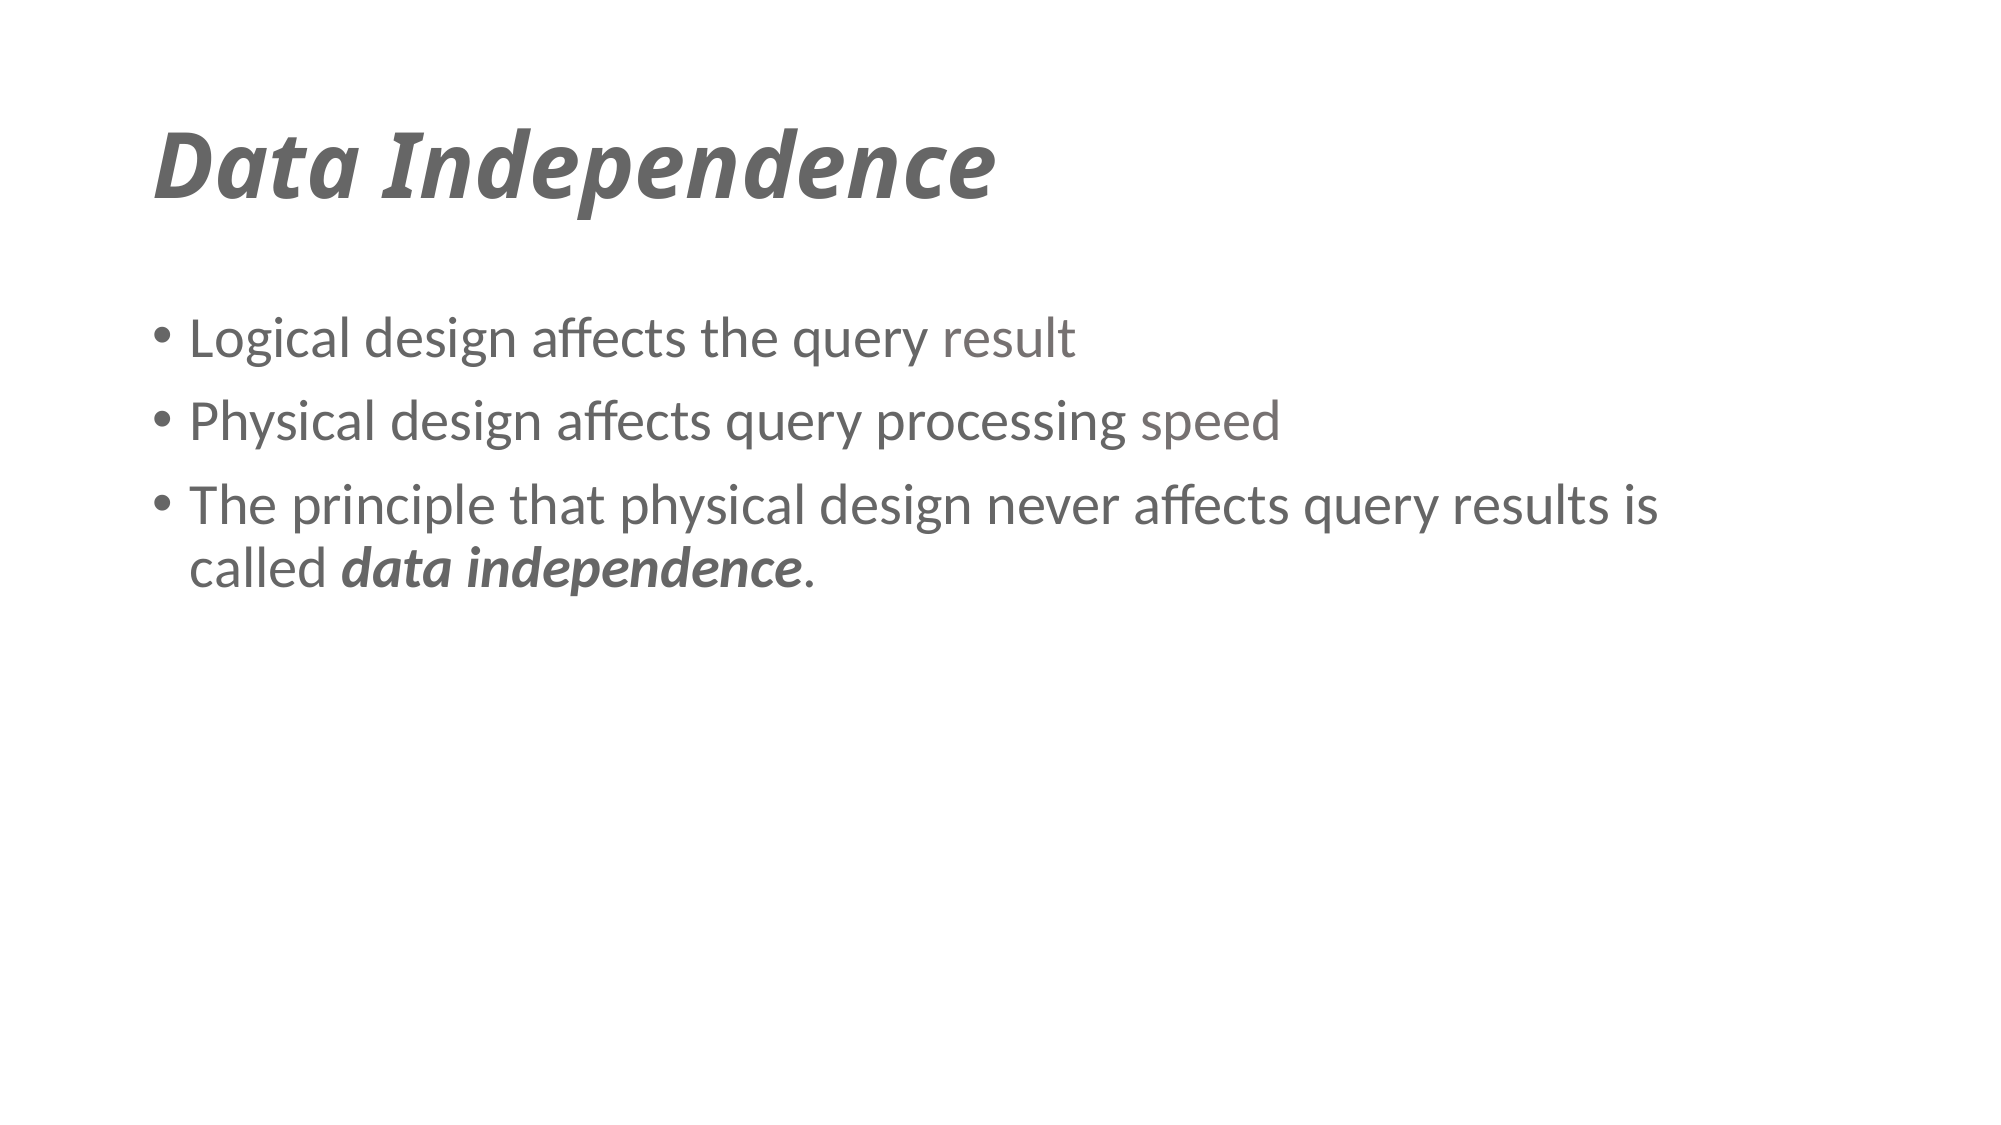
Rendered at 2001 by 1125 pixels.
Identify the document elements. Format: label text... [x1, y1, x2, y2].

title Data Independence [137, 59, 1863, 278]
list Logical design affects the query result Physical design affects query processing speed The principle that physical design never affects query results is called data independence. [137, 299, 1863, 1014]
